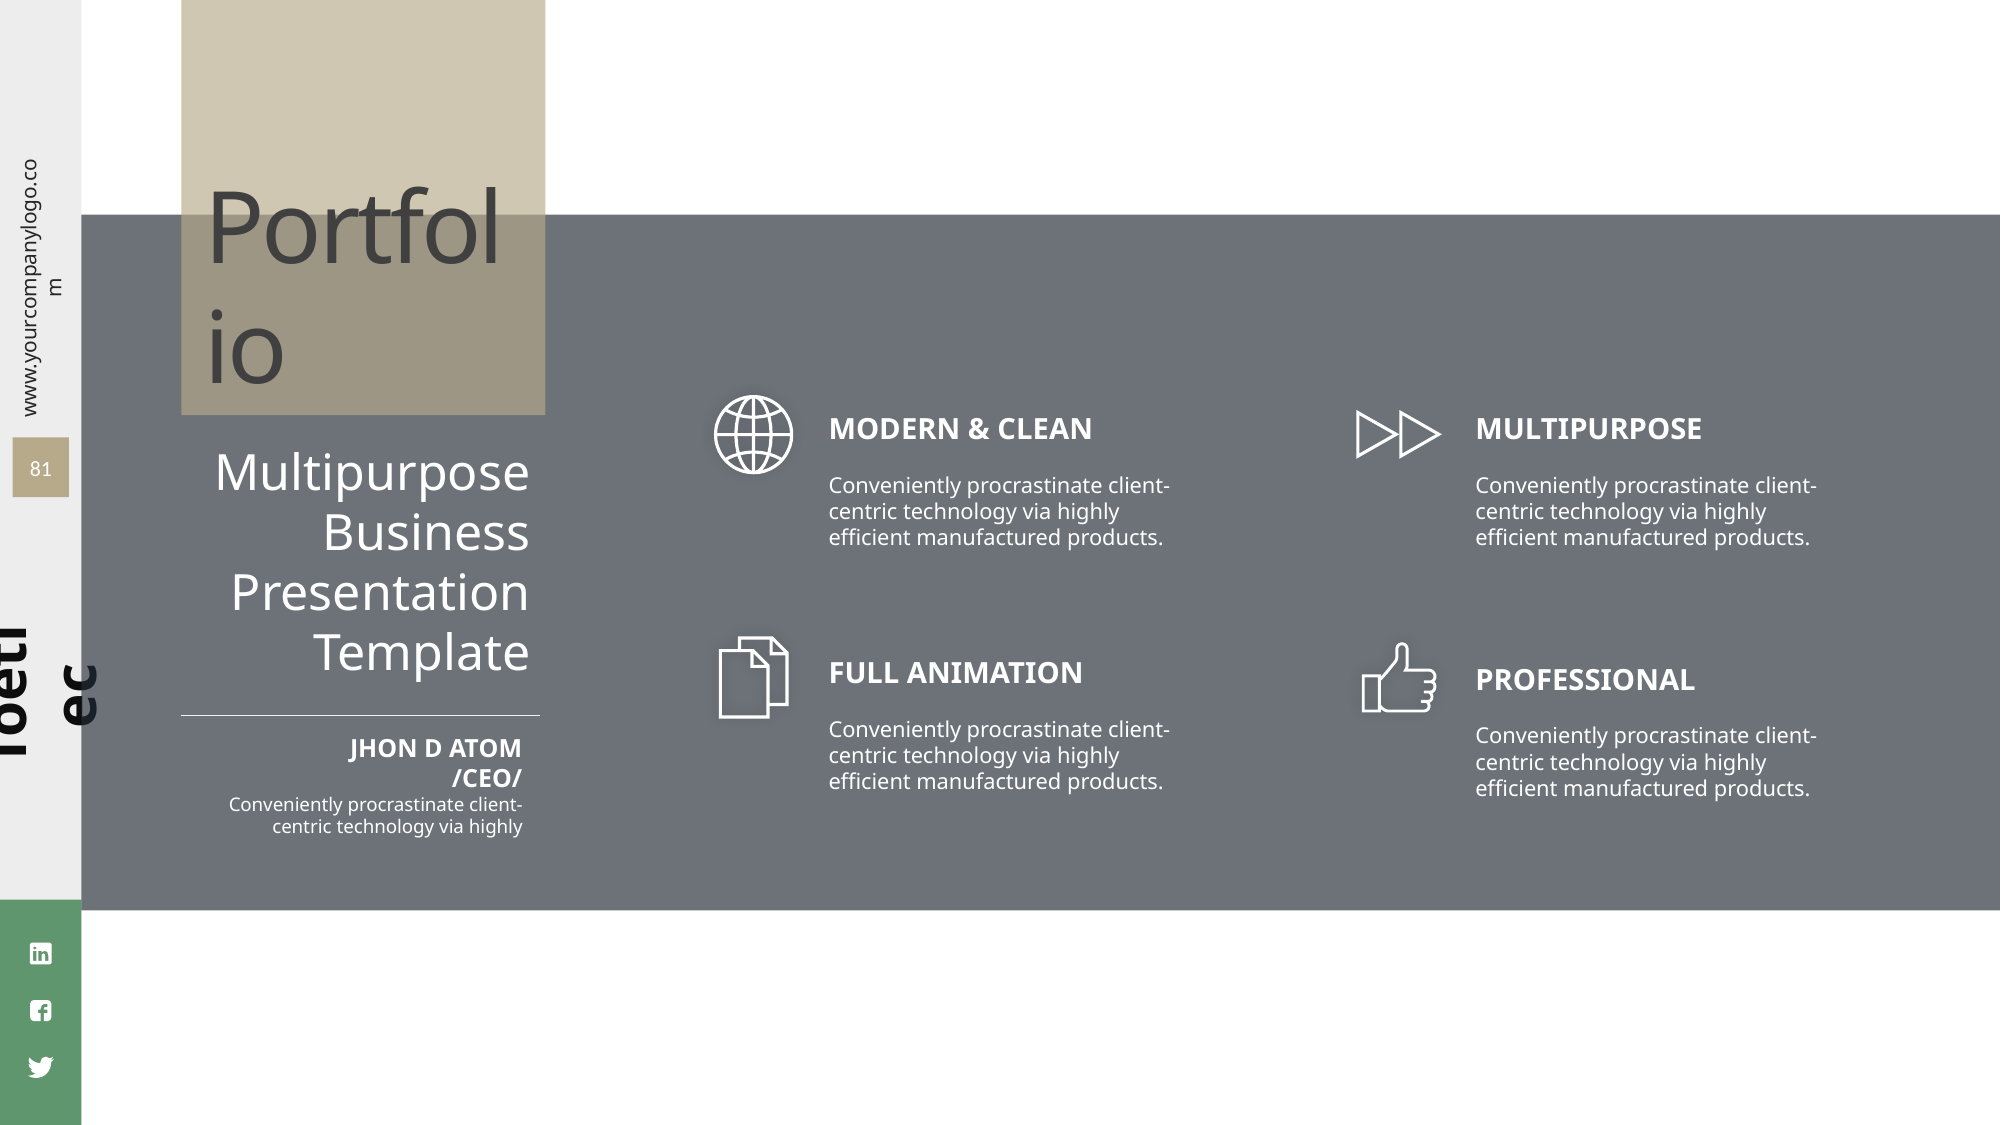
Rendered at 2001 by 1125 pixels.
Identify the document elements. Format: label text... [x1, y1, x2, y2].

slide_number 81 [12, 437, 69, 498]
picture [81, 0, 2000, 1125]
